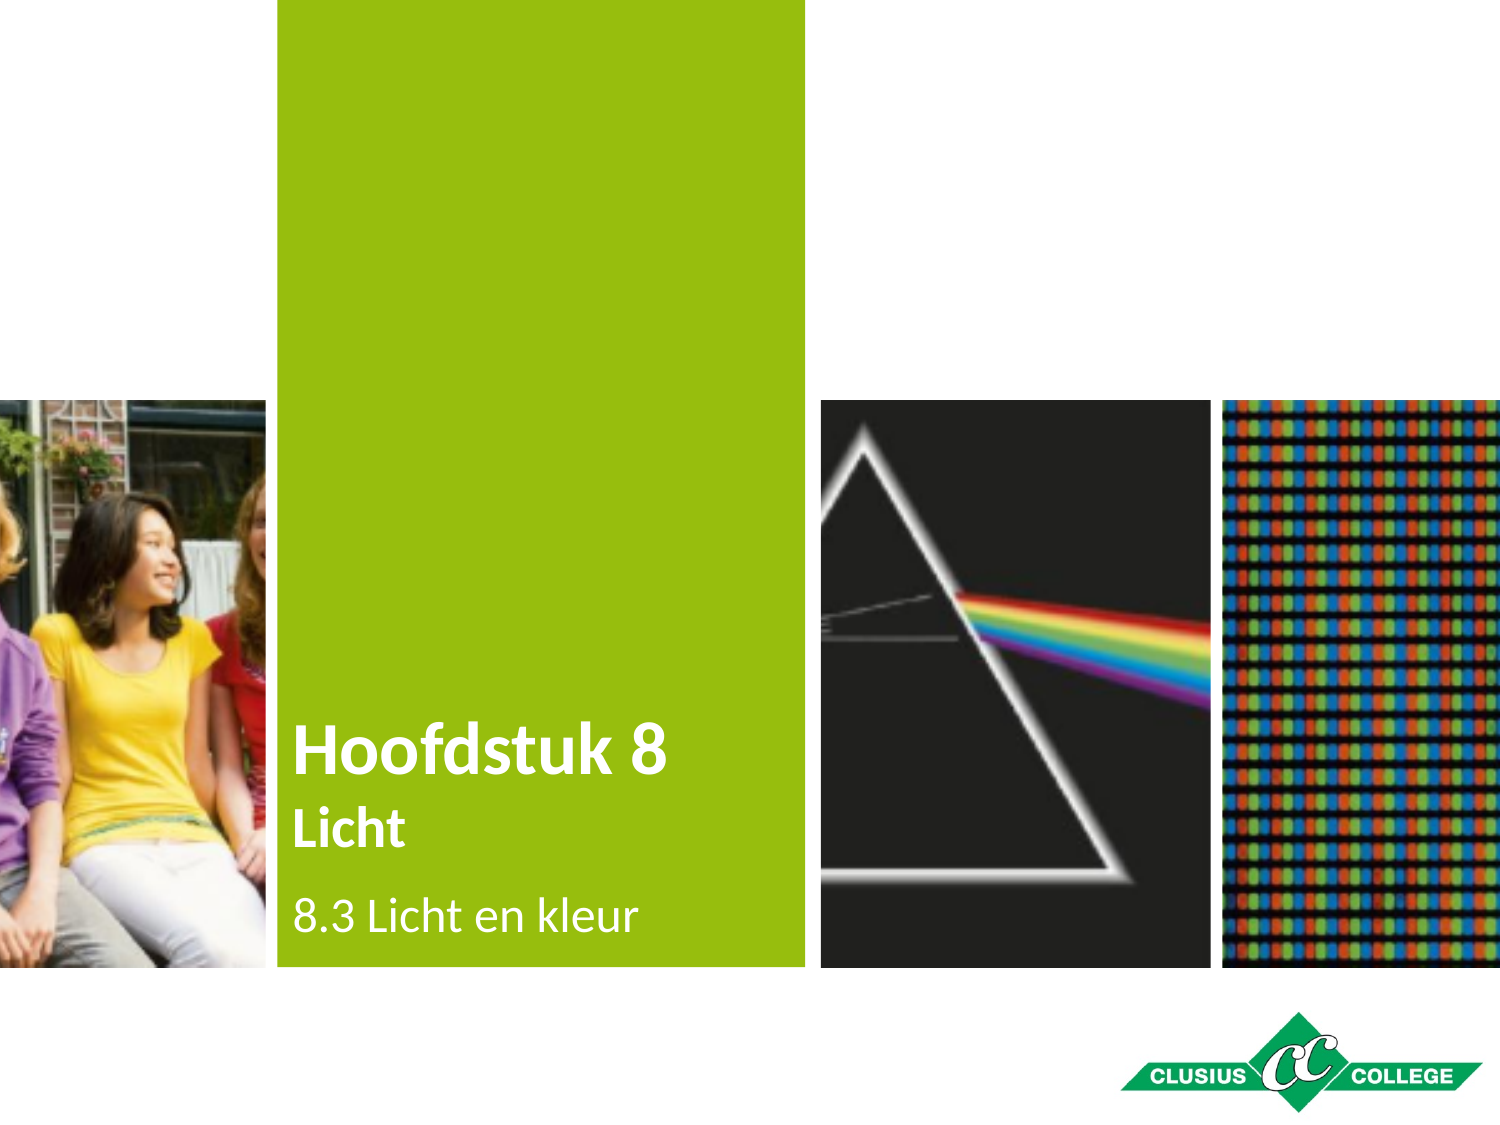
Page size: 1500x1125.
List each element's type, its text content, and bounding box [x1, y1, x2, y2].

picture [820, 399, 1211, 968]
picture [1222, 399, 1500, 968]
picture [1103, 999, 1500, 1125]
picture [0, 399, 266, 968]
title Hoofdstuk 8 Licht [277, 683, 806, 874]
text_box [275, 0, 807, 969]
subtitle 8.3 Licht en kleur [277, 874, 815, 965]
